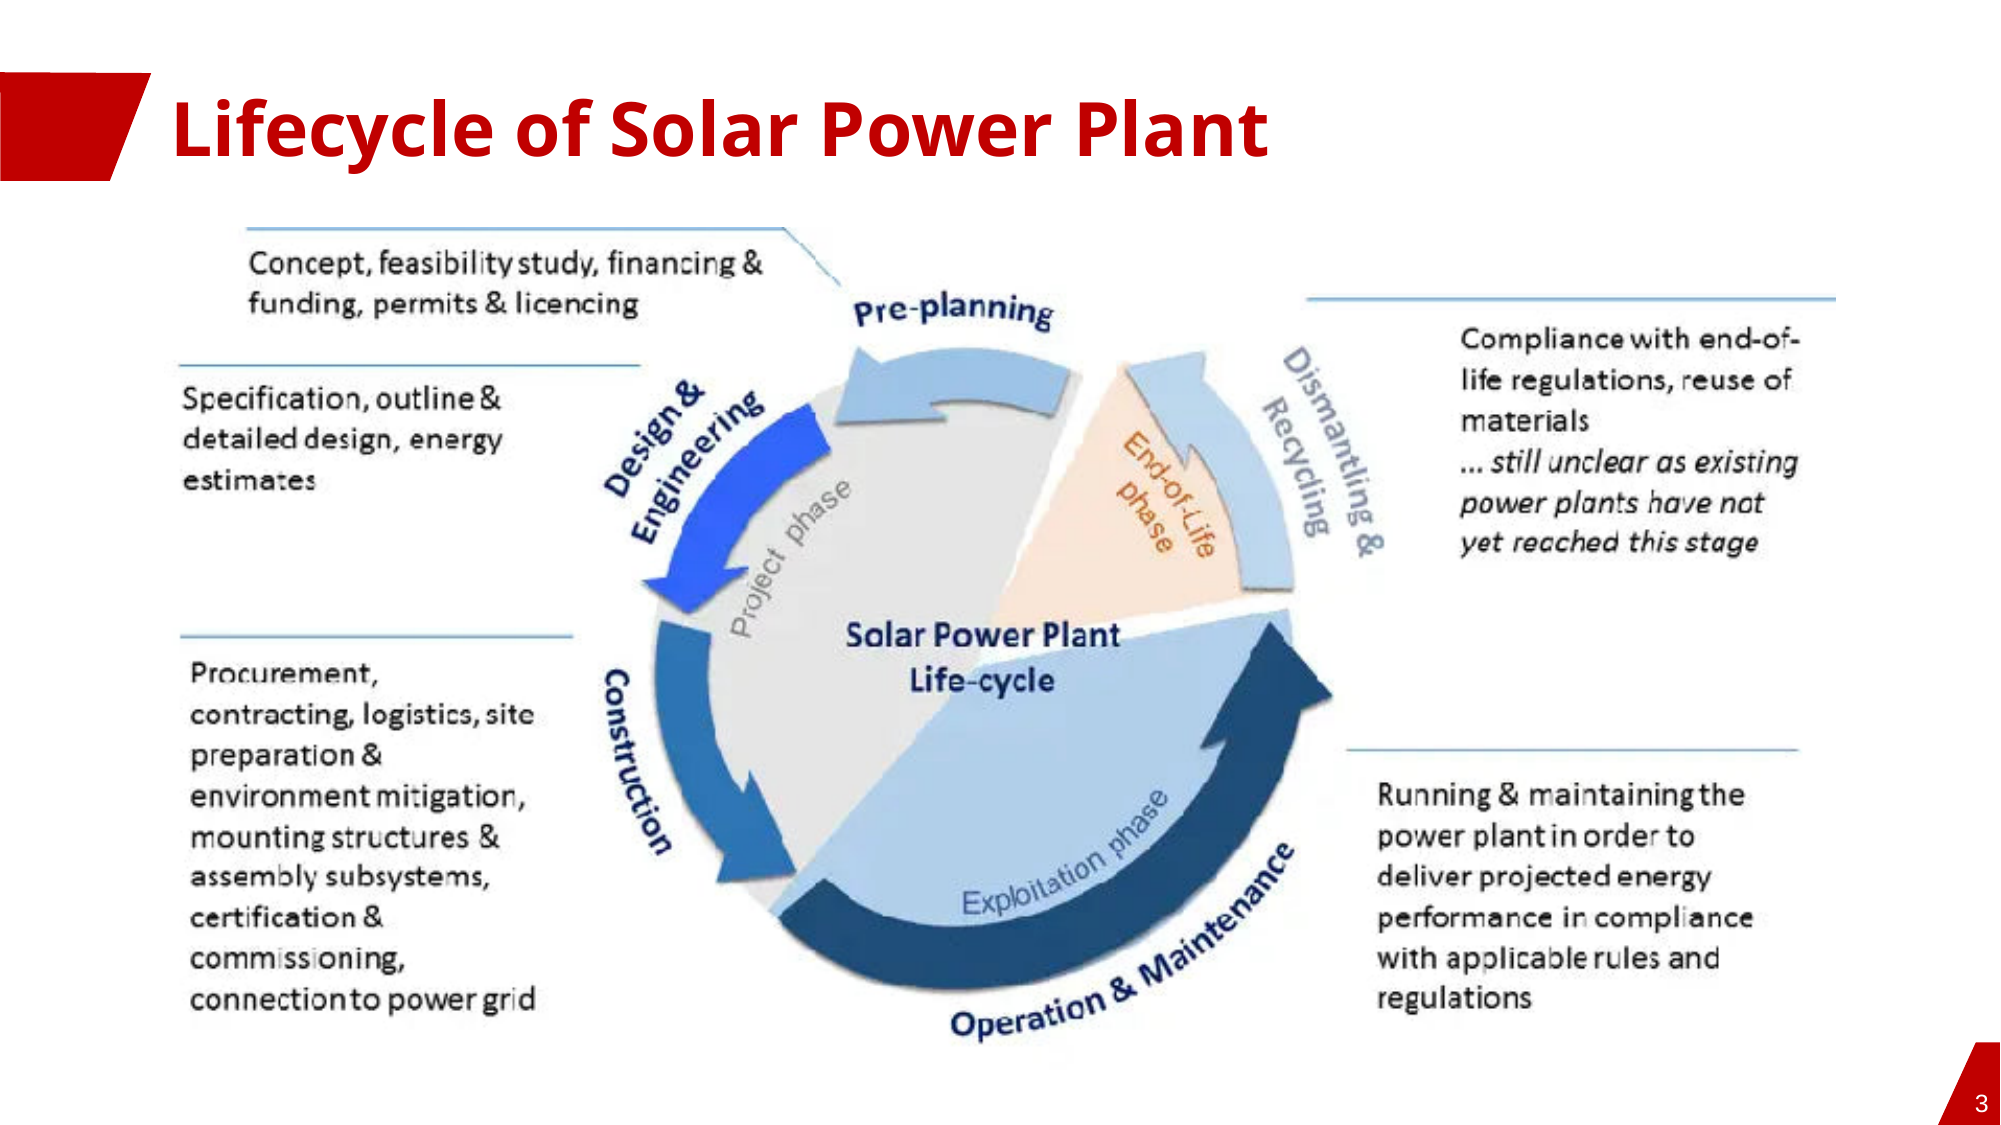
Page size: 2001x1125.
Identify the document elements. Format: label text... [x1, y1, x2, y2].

slide_number 3 [1662, 1080, 2000, 1125]
title Lifecycle of Solar Power Plant [158, 67, 1885, 198]
picture [163, 226, 1837, 1104]
